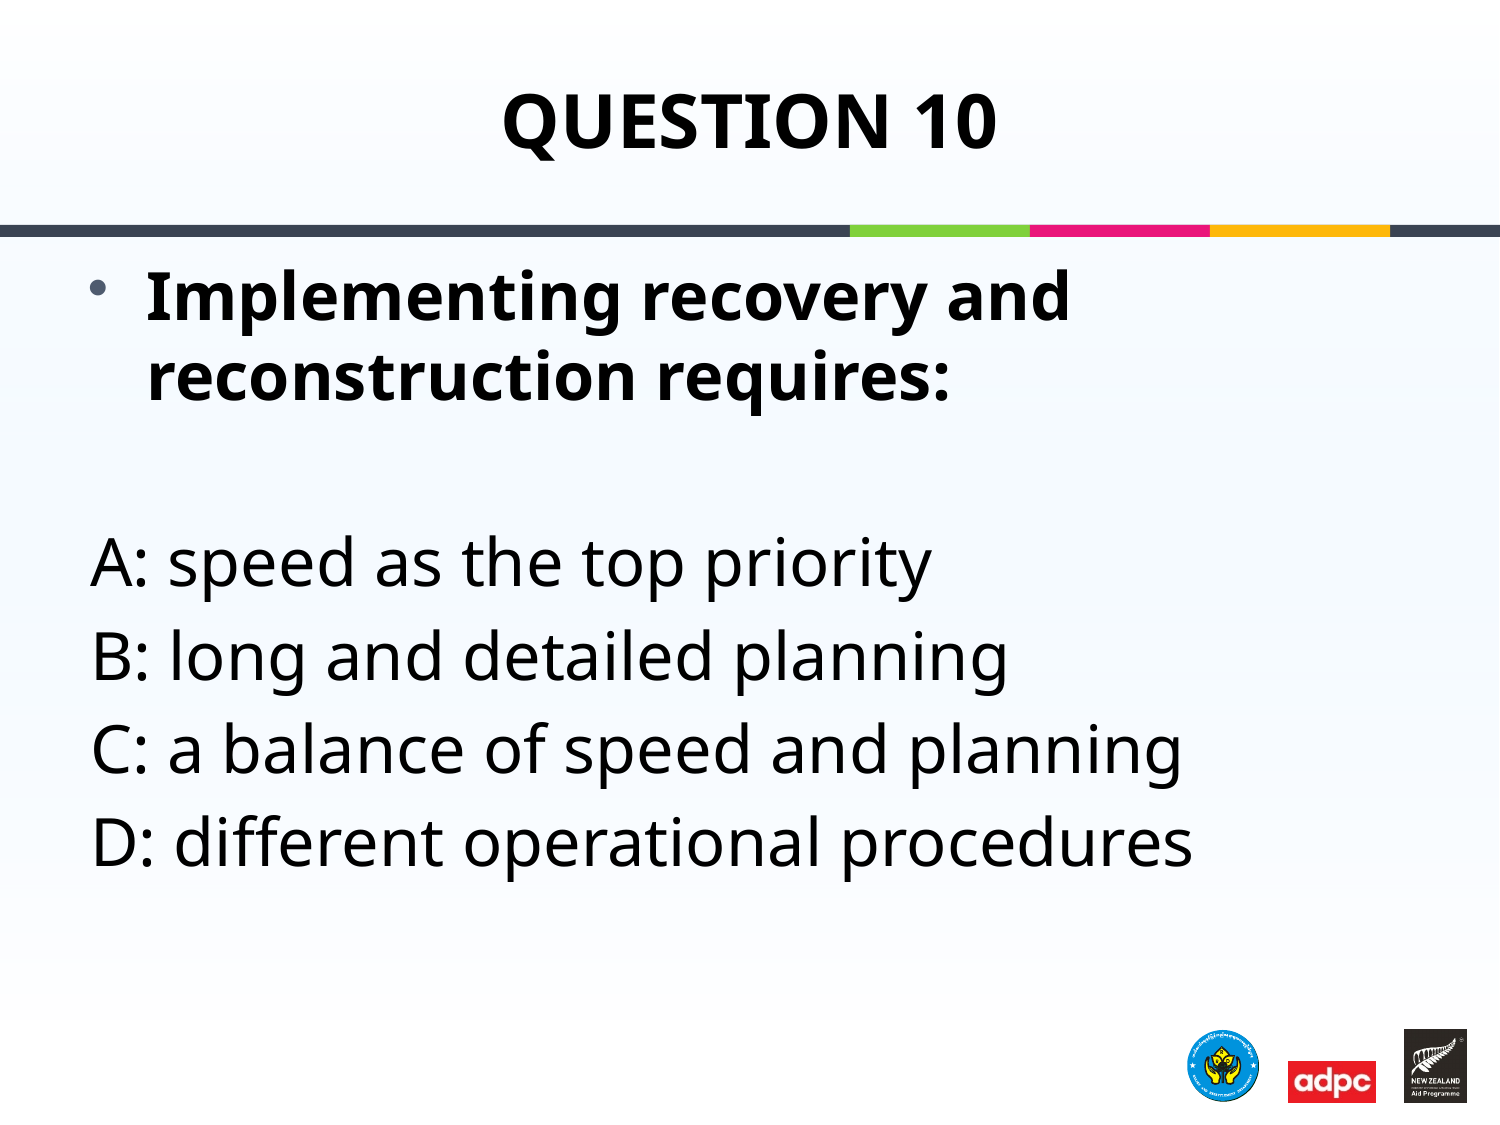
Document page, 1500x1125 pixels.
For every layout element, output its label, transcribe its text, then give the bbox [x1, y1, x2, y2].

title QUESTION 10 [75, 24, 1425, 213]
list Implementing recovery and reconstruction requires: A: speed as the top priority B: long and detailed planning C: a balance of speed and planning D: different operational procedures [75, 246, 1425, 1005]
picture [1404, 1029, 1467, 1103]
picture [1288, 1061, 1376, 1103]
